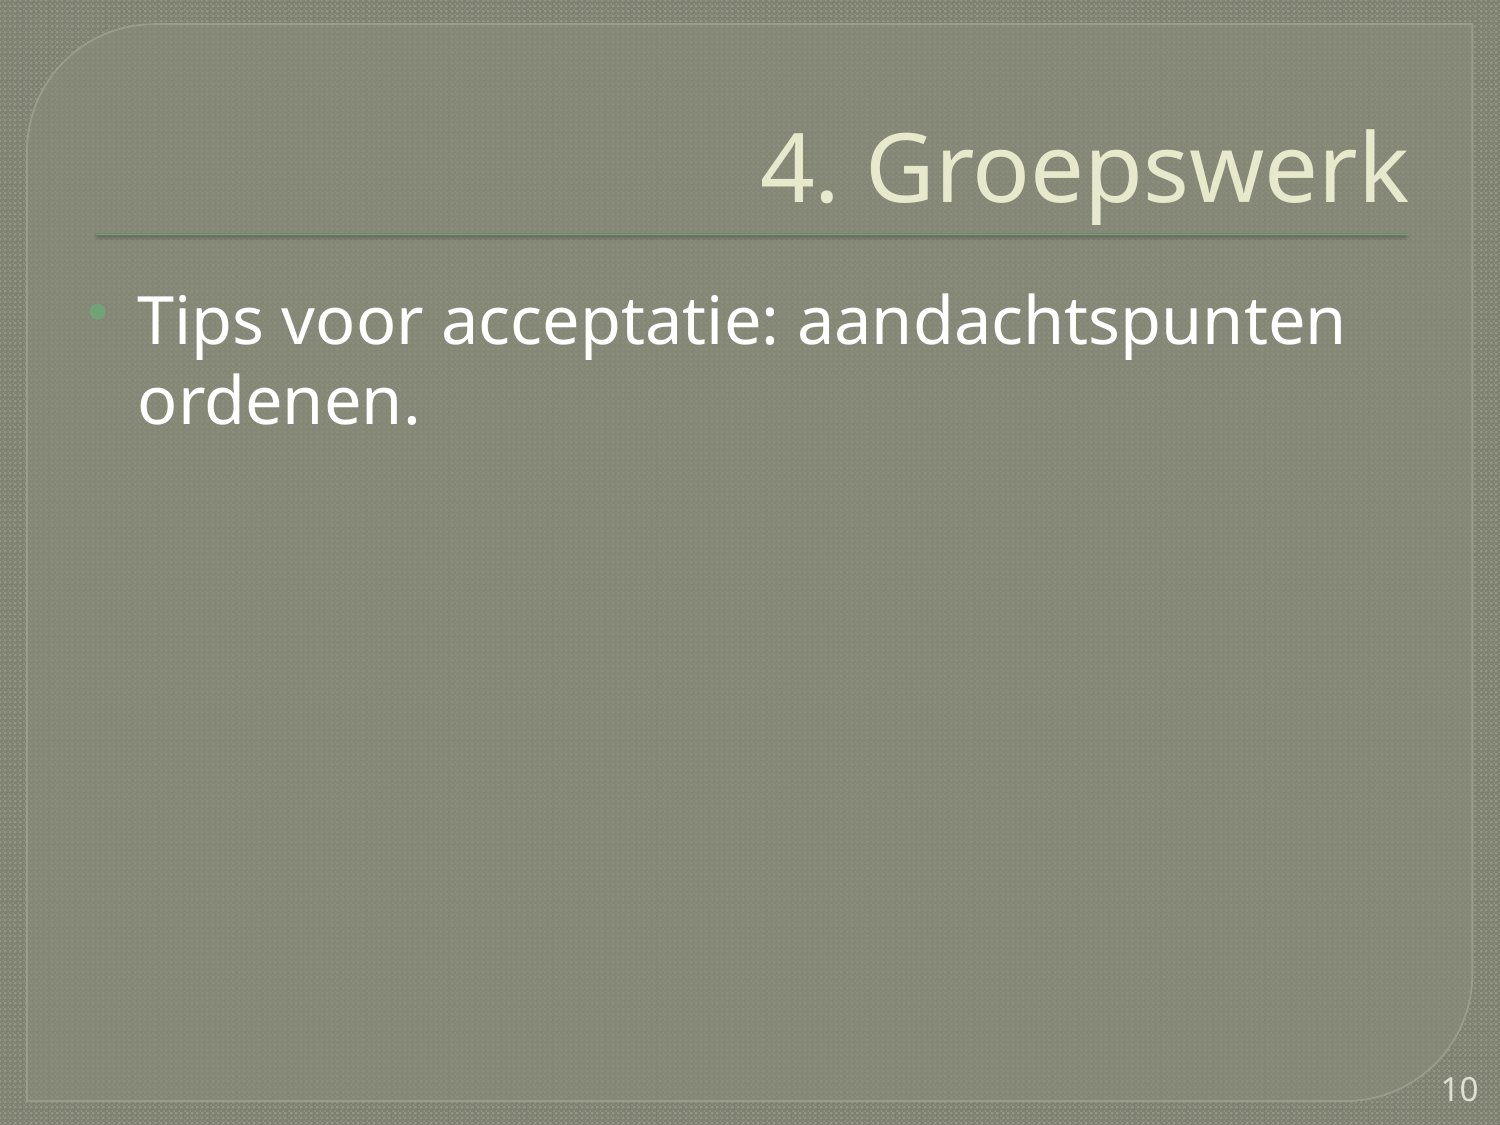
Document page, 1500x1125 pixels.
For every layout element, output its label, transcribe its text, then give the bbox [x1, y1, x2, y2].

slide_number 10 [1417, 1068, 1494, 1114]
title 4. Groepswerk [75, 41, 1425, 230]
list Tips voor acceptatie: aandachtspunten ordenen. [75, 270, 1425, 1013]
